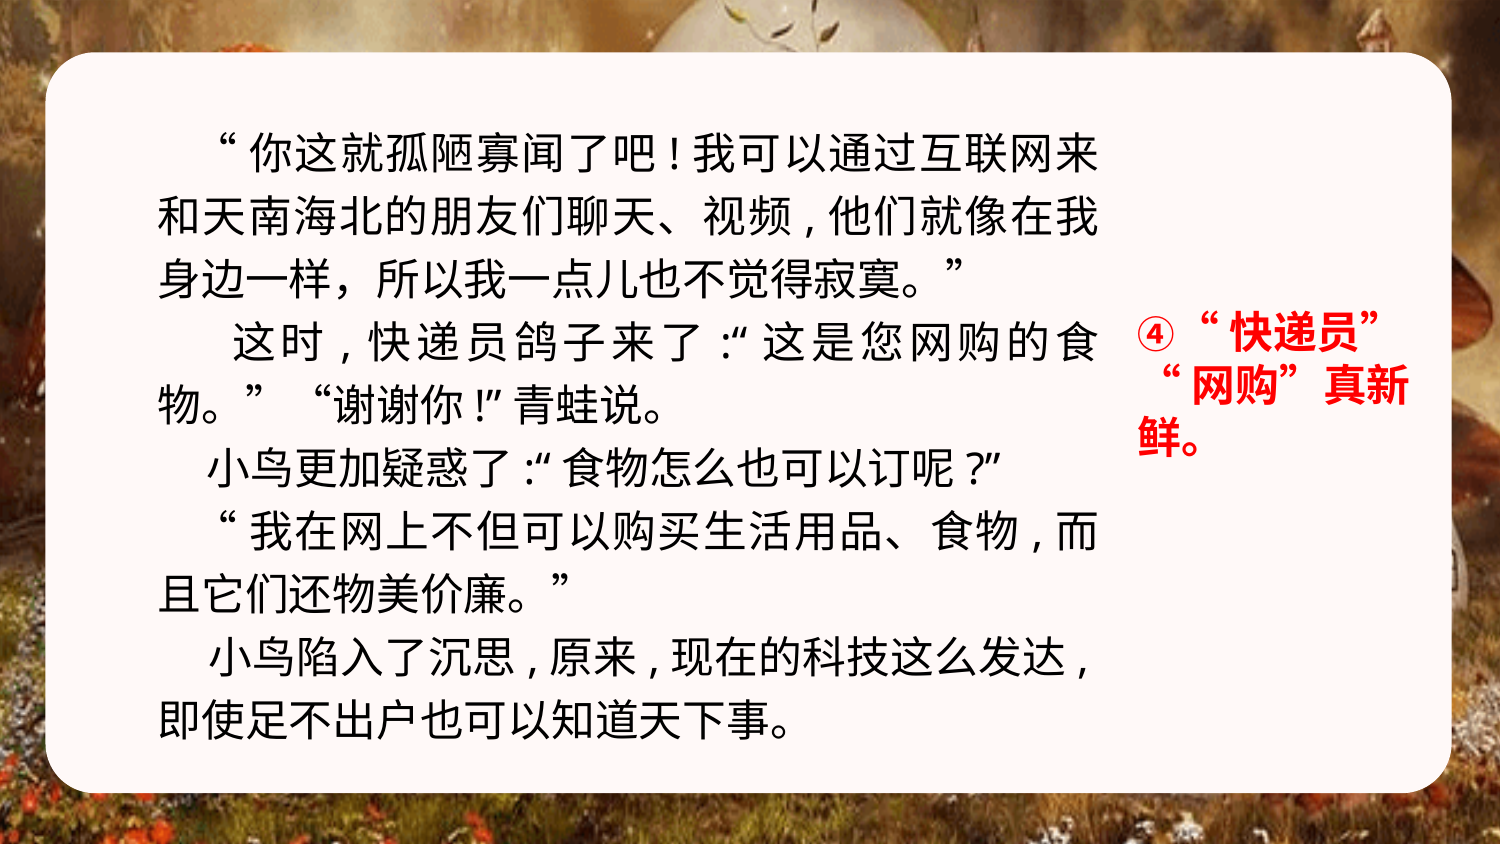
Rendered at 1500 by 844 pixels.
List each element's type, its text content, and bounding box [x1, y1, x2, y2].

picture [0, 0, 1500, 844]
text_box “你这就孤陋寡闻了吧!我可以通过互联网来和天南海北的朋友们聊天、视频,他们就像在我身边一样，所以我一点儿也不觉得寂寞。” 这时,快递员鸽子来了:“这是您网购的食物。”“谢谢你!”青蛙说。 小鸟更加疑惑了:“食物怎么也可以订呢?” “我在网上不但可以购买生活用品、食物,而且它们还物美价廉。” 小鸟陷入了沉思,原来,现在的科技这么发达,即使足不出户也可以知道天下事。 [146, 109, 1111, 751]
text_box ④“快递员” “网购”真新鲜。 [1126, 299, 1435, 469]
